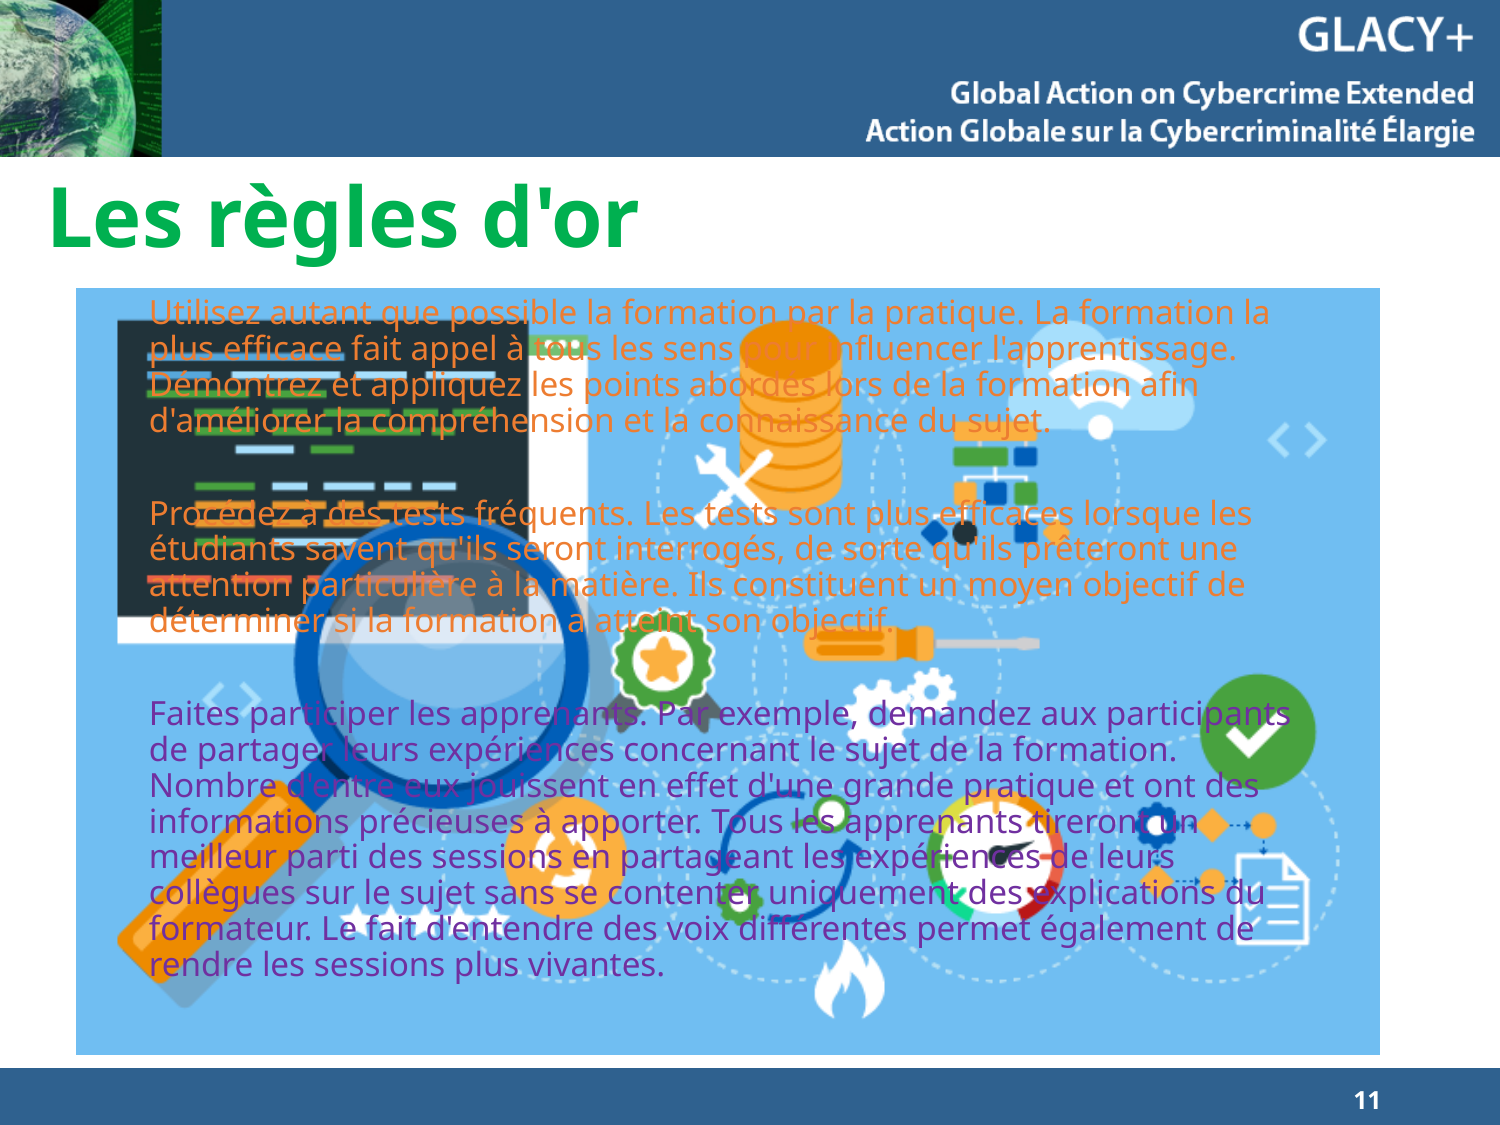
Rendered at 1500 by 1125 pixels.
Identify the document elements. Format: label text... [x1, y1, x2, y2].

picture [0, 0, 1500, 157]
title Les règles d'or [9, 126, 1397, 315]
slide_number 11 [1059, 1071, 1397, 1125]
picture [76, 288, 1380, 1055]
